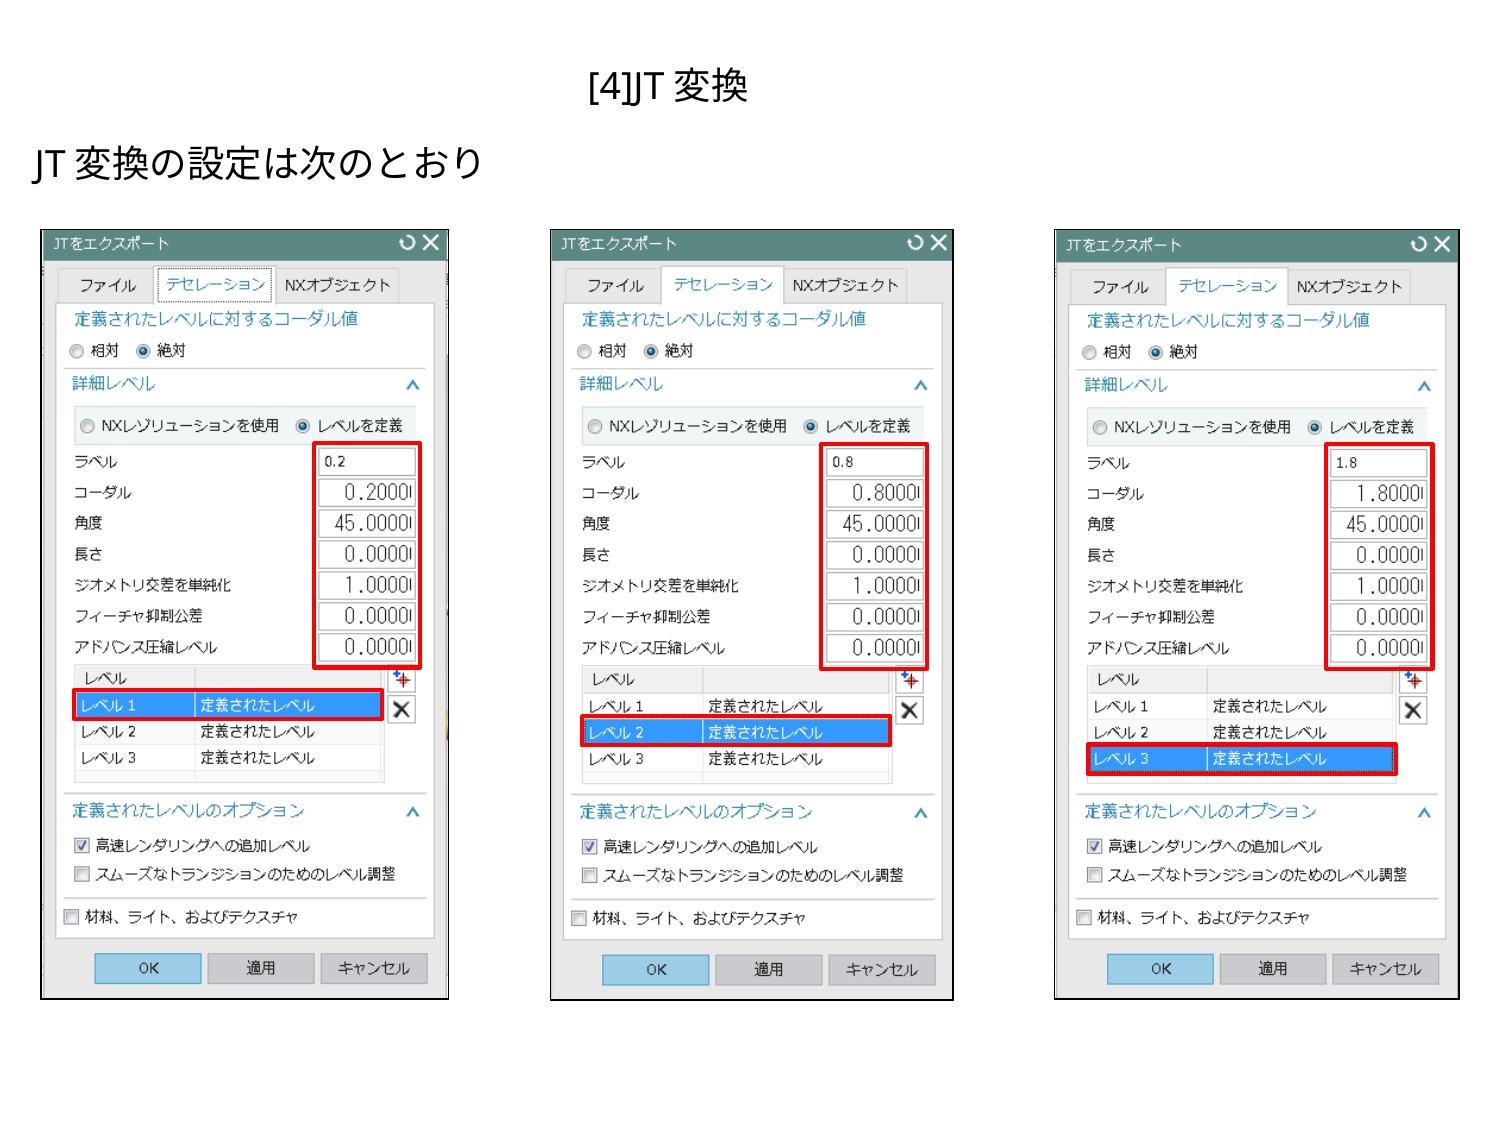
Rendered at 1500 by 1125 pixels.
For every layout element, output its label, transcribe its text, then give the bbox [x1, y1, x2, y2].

text_box JT変換の設定は次のとおり [19, 132, 750, 193]
text_box [4]JT変換 [572, 54, 1188, 115]
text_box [41, 229, 1459, 1000]
